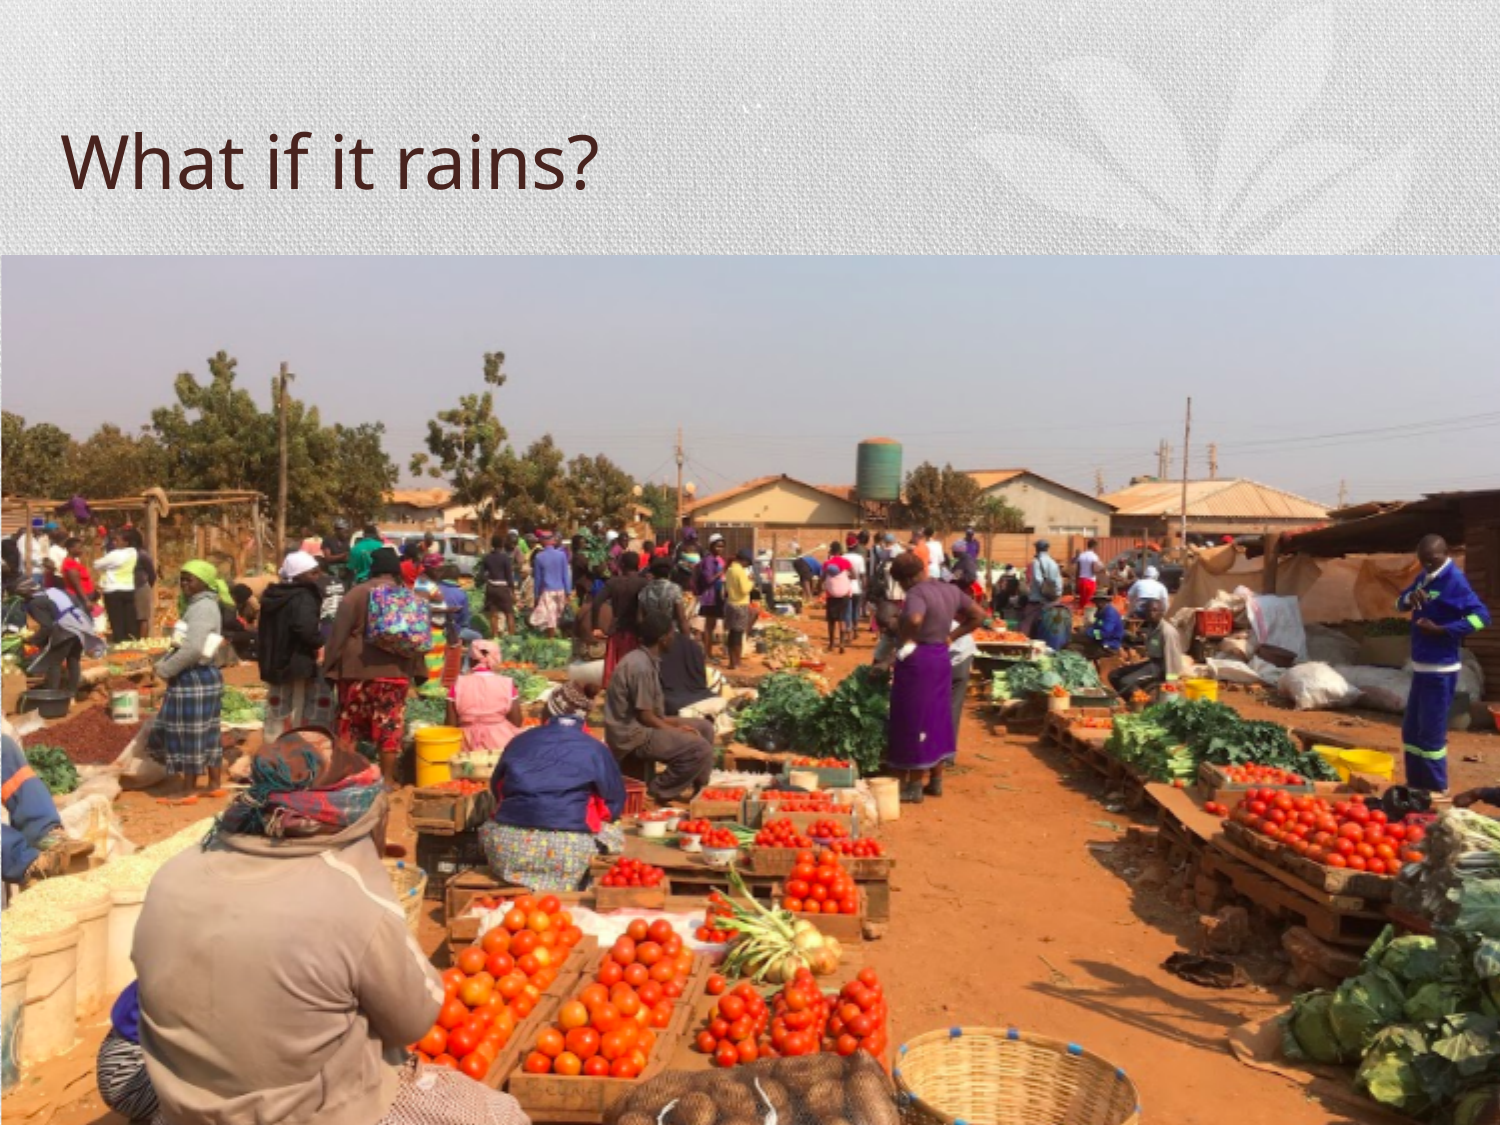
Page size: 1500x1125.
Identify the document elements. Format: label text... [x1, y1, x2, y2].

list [1, 255, 1500, 1125]
title What if it rains? [45, 37, 1455, 213]
